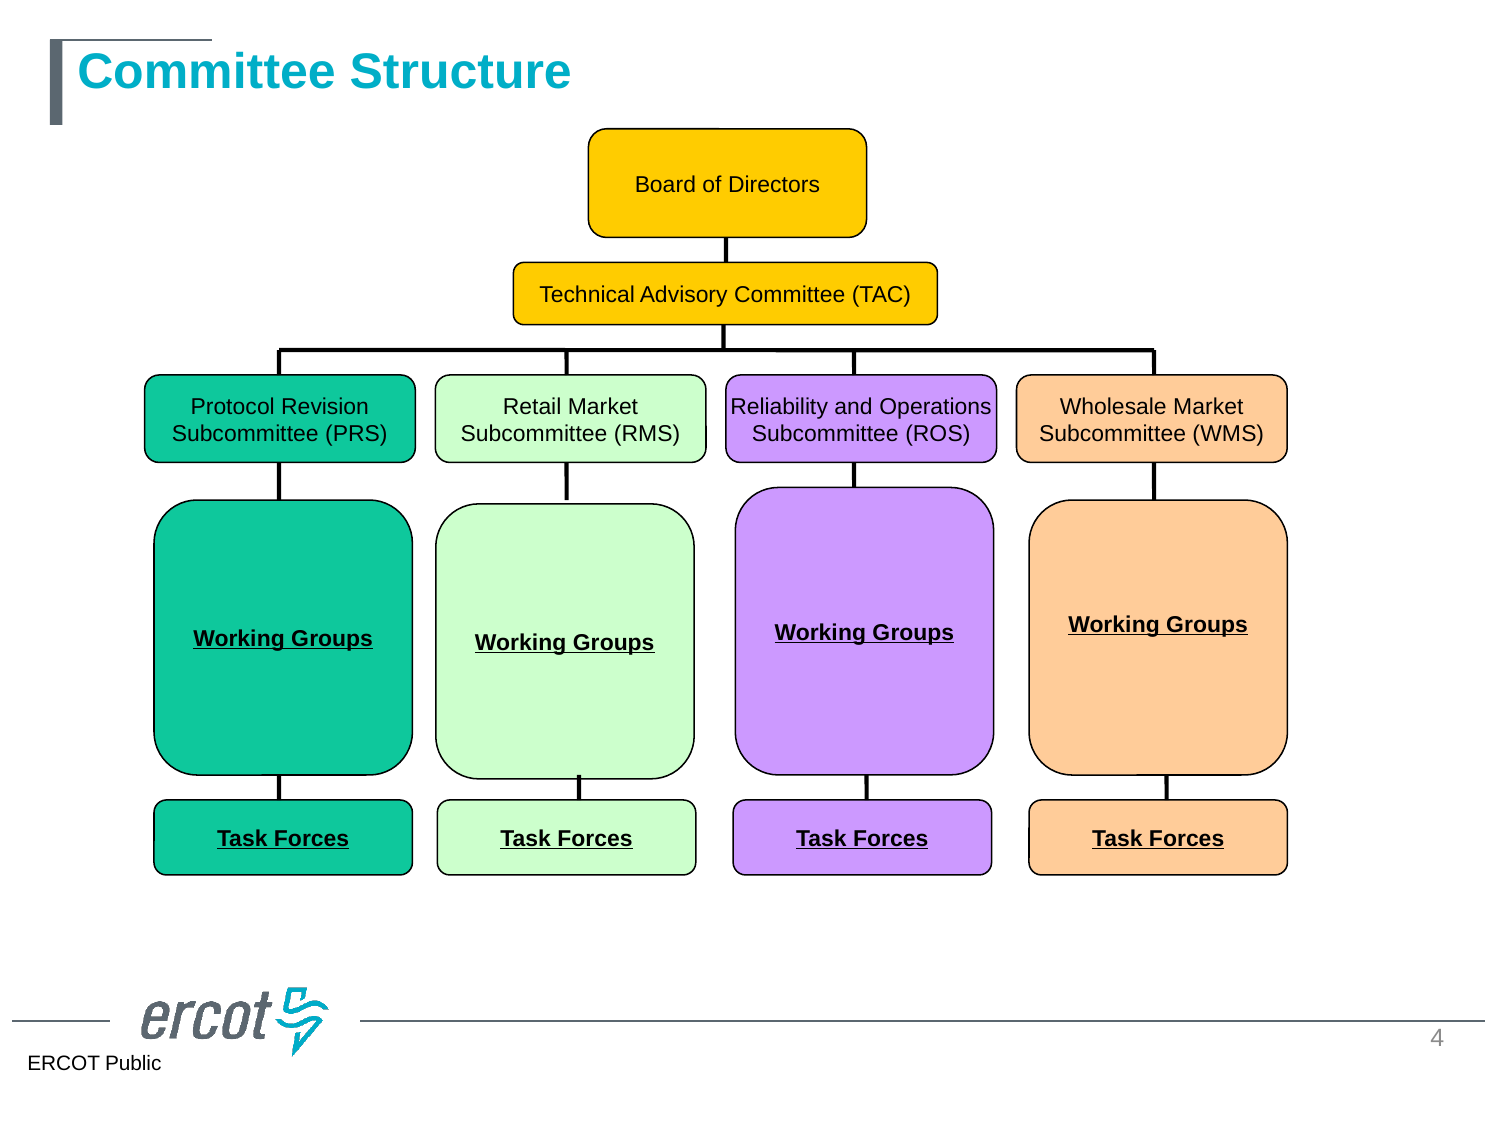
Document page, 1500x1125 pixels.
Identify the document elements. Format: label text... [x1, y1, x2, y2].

text_box Board of Directors [588, 128, 867, 238]
text_box Wholesale Market Subcommittee (WMS) [1016, 374, 1288, 463]
text_box Protocol Revision Subcommittee (PRS) [144, 374, 416, 463]
text_box Technical Advisory Committee (TAC) [513, 262, 938, 325]
text_box Task Forces [733, 799, 992, 875]
text_box Task Forces [153, 799, 413, 875]
picture [137, 983, 332, 1059]
slide_number 4 [1387, 1012, 1488, 1062]
text_box Task Forces [1028, 799, 1288, 875]
text_box Working Groups [435, 503, 695, 779]
text_box Task Forces [437, 799, 696, 875]
text_box Working Groups [735, 487, 994, 775]
text_box Reliability and Operations Subcommittee (ROS) [725, 374, 997, 463]
text_box Working Groups [154, 500, 413, 776]
title Committee Structure [62, 31, 1450, 125]
text_box Working Groups [1029, 500, 1288, 776]
text_box Retail Market Subcommittee (RMS) [435, 374, 707, 463]
